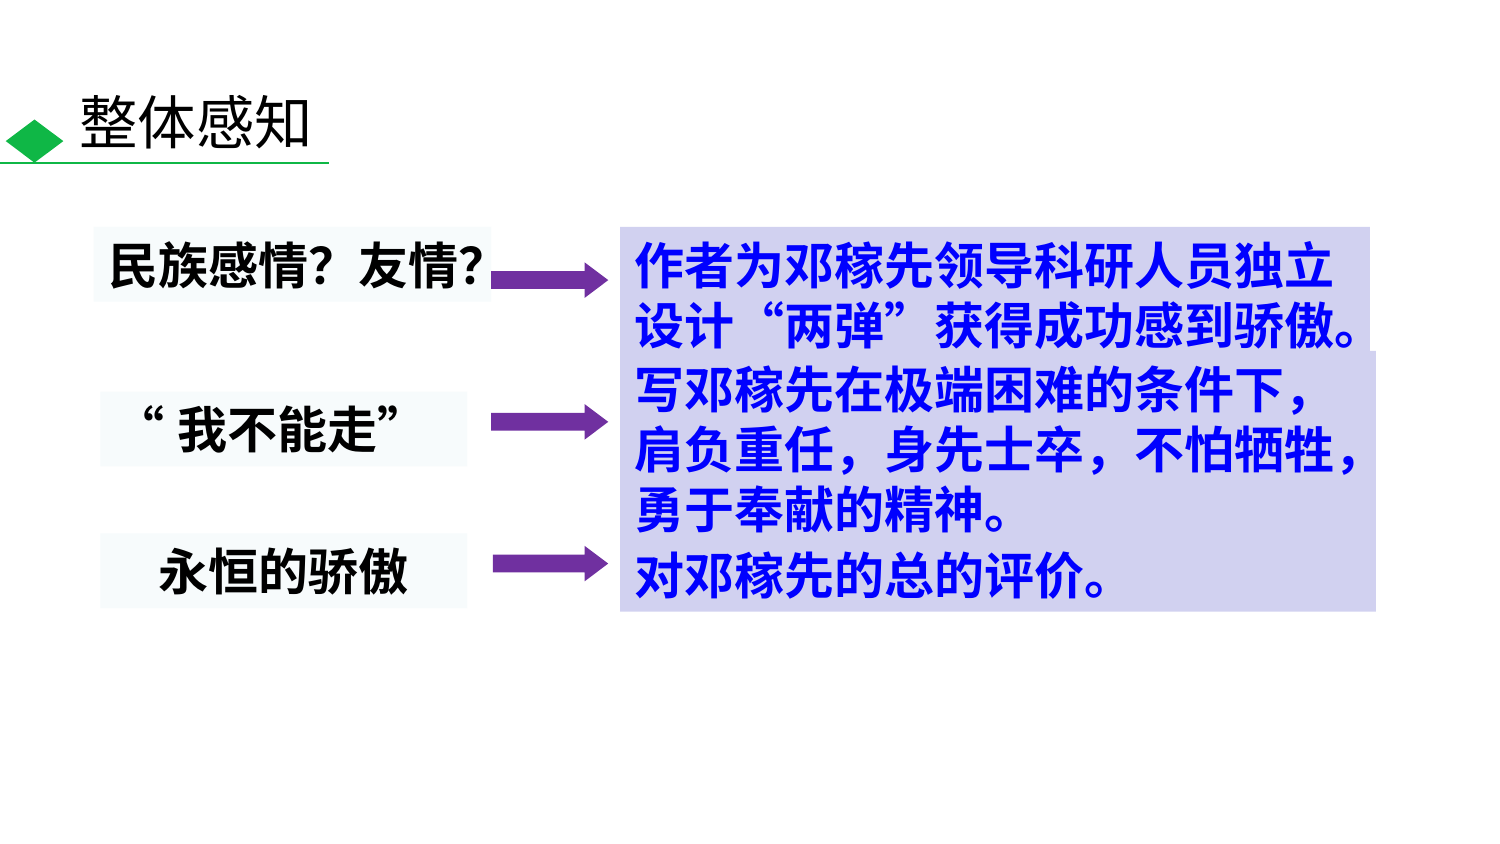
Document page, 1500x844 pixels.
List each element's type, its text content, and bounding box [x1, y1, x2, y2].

text_box 永恒的骄傲 [100, 533, 468, 609]
text_box [490, 260, 610, 300]
text_box [491, 543, 610, 584]
text_box “我不能走” [100, 391, 468, 467]
text_box 写邓稼先在极端困难的条件下，肩负重任，身先士卒，不怕牺牲，勇于奉献的精神。 [620, 350, 1376, 536]
text_box 民族感情？友情？ [93, 226, 492, 302]
text_box [490, 402, 610, 442]
text_box 作者为邓稼先领导科研人员独立设计“两弹”获得成功感到骄傲。 [620, 226, 1370, 350]
text_box 对邓稼先的总的评价。 [620, 536, 1376, 612]
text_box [0, 79, 330, 166]
